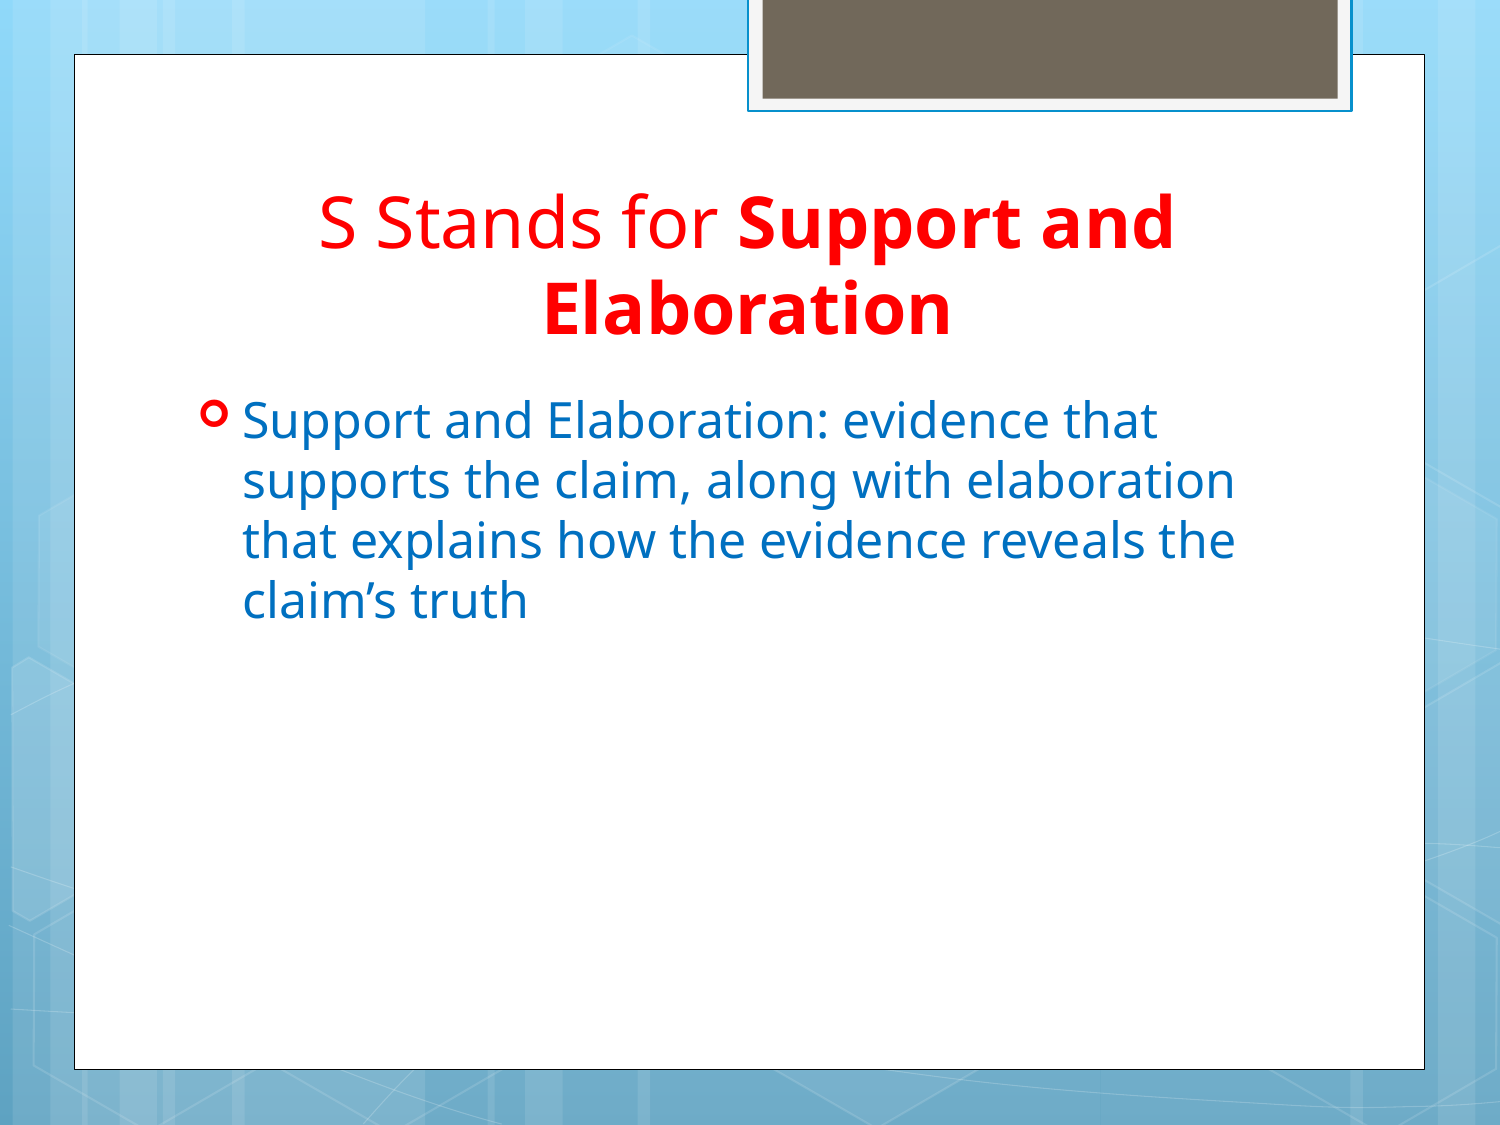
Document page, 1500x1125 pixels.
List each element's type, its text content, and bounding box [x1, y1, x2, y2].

list Support and Elaboration: evidence that supports the claim, along with elaboration that explains how the evidence reveals the claim’s truth [171, 381, 1283, 957]
title S Stands for Support and Elaboration [171, 168, 1324, 357]
